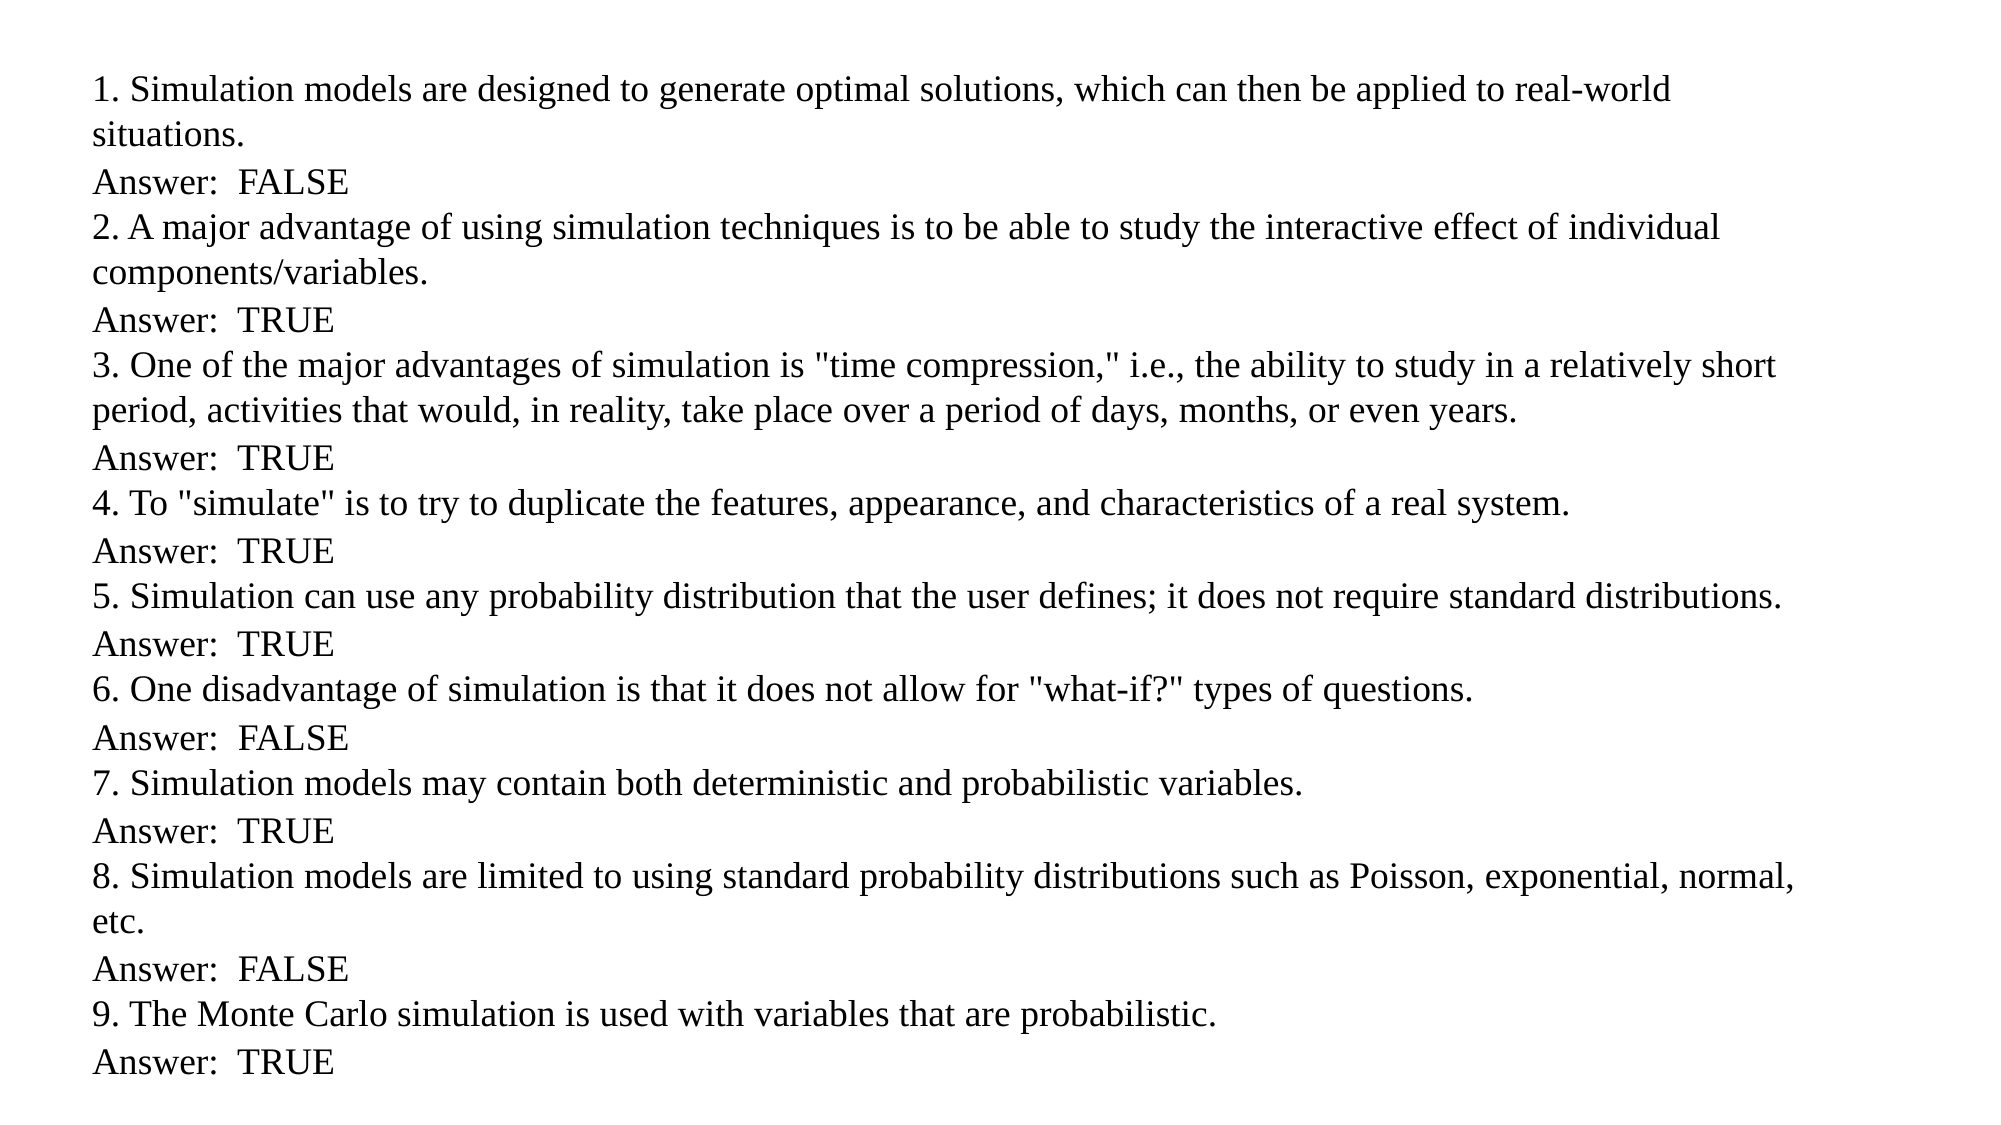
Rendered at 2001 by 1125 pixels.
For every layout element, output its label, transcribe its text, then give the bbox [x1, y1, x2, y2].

text_box 1. Simulation models are designed to generate optimal solutions, which can then be applied to real-world situations. Answer: FALSE 2. A major advantage of using simulation techniques is to be able to study the interactive effect of individual components/variables. Answer: TRUE 3. One of the major advantages of simulation is "time compression," i.e., the ability to study in a relatively short period, activities that would, in reality, take place over a period of days, months, or even years. Answer: TRUE 4. To "simulate" is to try to duplicate the features, appearance, and characteristics of a real system. Answer: TRUE 5. Simulation can use any probability distribution that the user defines; it does not require standard distributions. Answer: TRUE 6. One disadvantage of simulation is that it does not allow for "what-if?" types of questions. Answer: FALSE 7. Simulation models may contain both deterministic and probabilistic variables. Answer: TRUE 8. Simulation models are limited to using standard probability distributions such as Poisson, exponential, normal, etc. Answer: FALSE 9. The Monte Carlo simulation is used with variables that are probabilistic. Answer: TRUE [77, 56, 1816, 1090]
